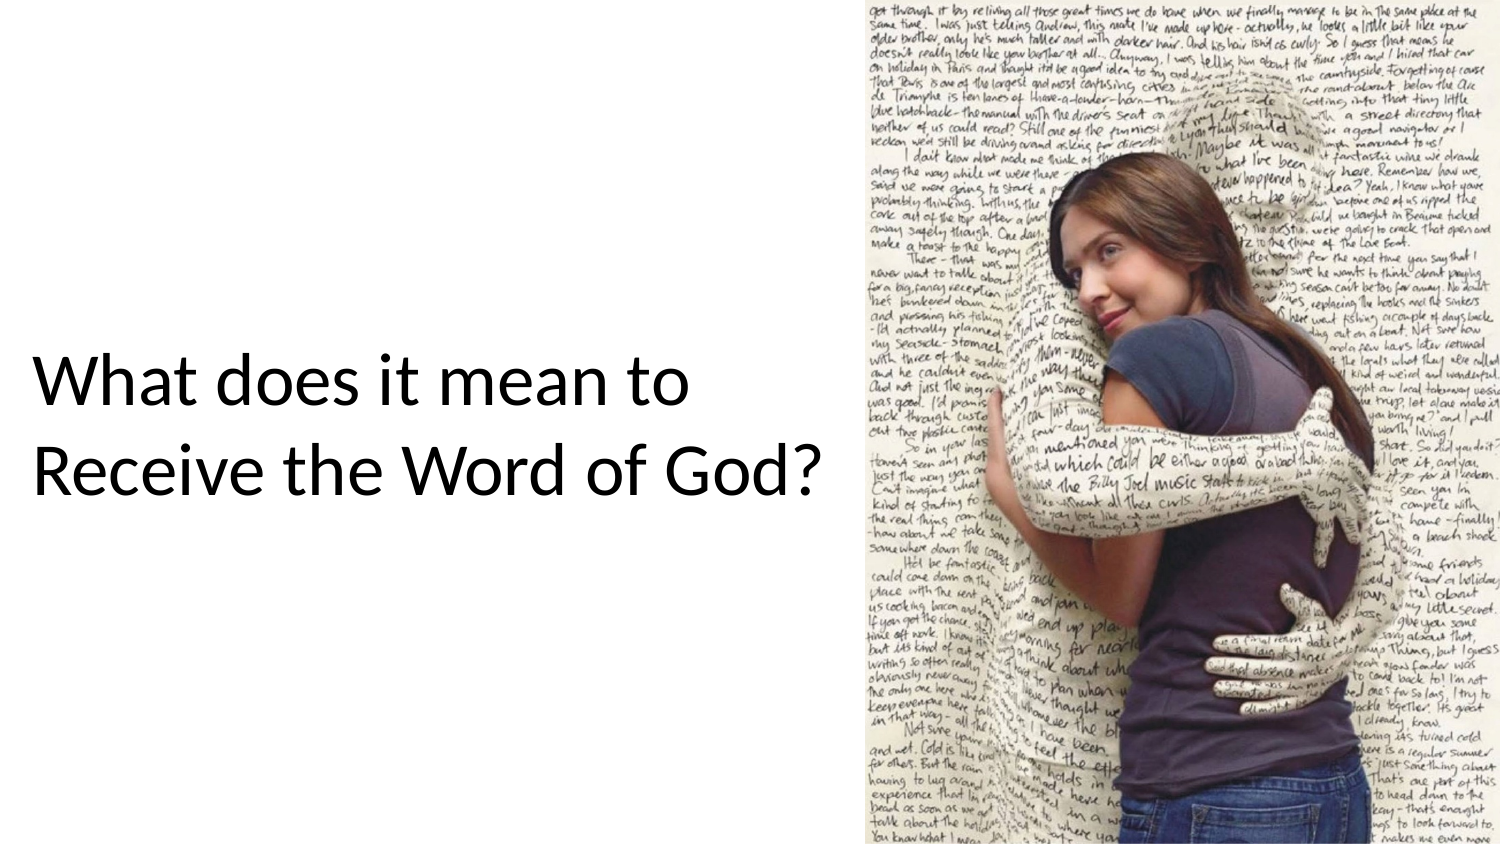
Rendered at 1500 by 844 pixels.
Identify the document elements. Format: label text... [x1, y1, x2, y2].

picture [864, 0, 1500, 844]
text_box What does it mean to Receive the Word of God? [17, 323, 857, 519]
